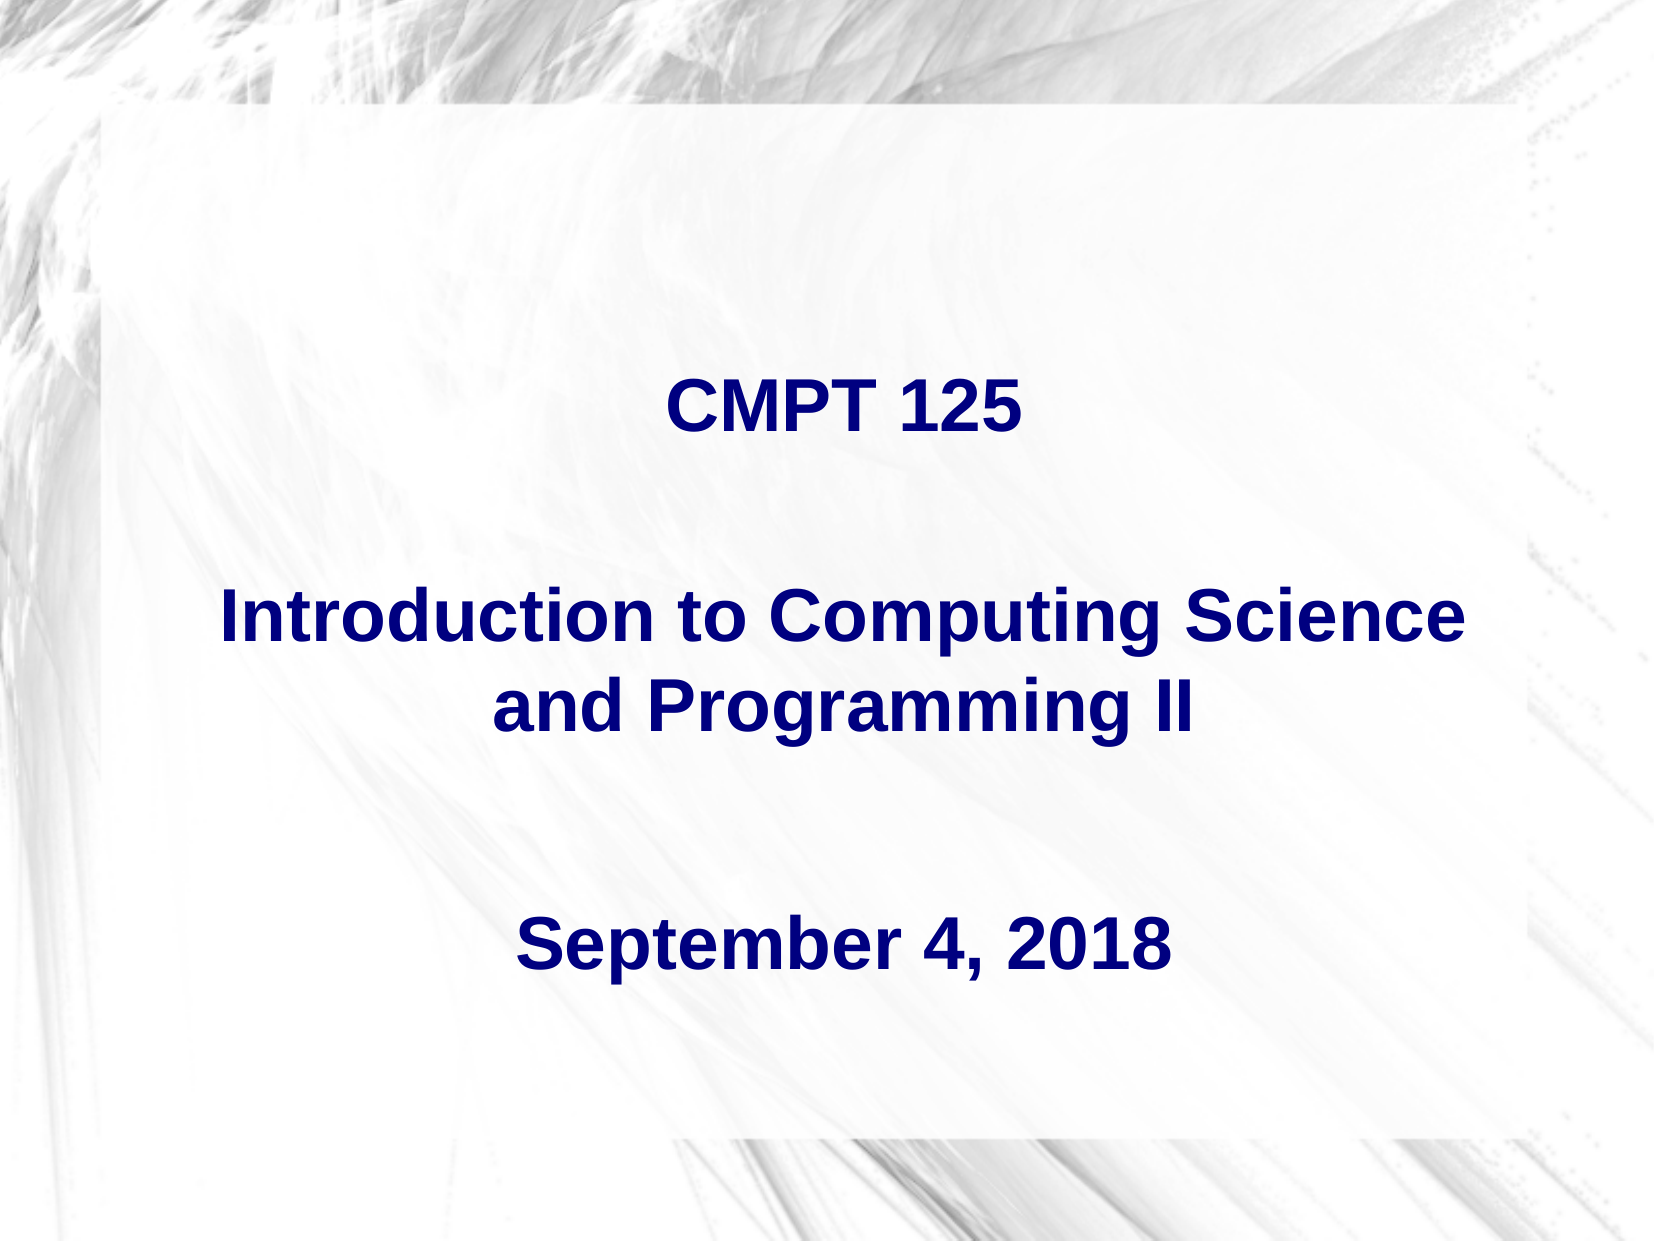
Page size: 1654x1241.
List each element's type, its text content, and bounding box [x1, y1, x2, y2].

list CMPT 125 Introduction to Computing Science and Programming II September 4, 2018 [118, 237, 1571, 1224]
picture [0, 0, 1654, 1241]
